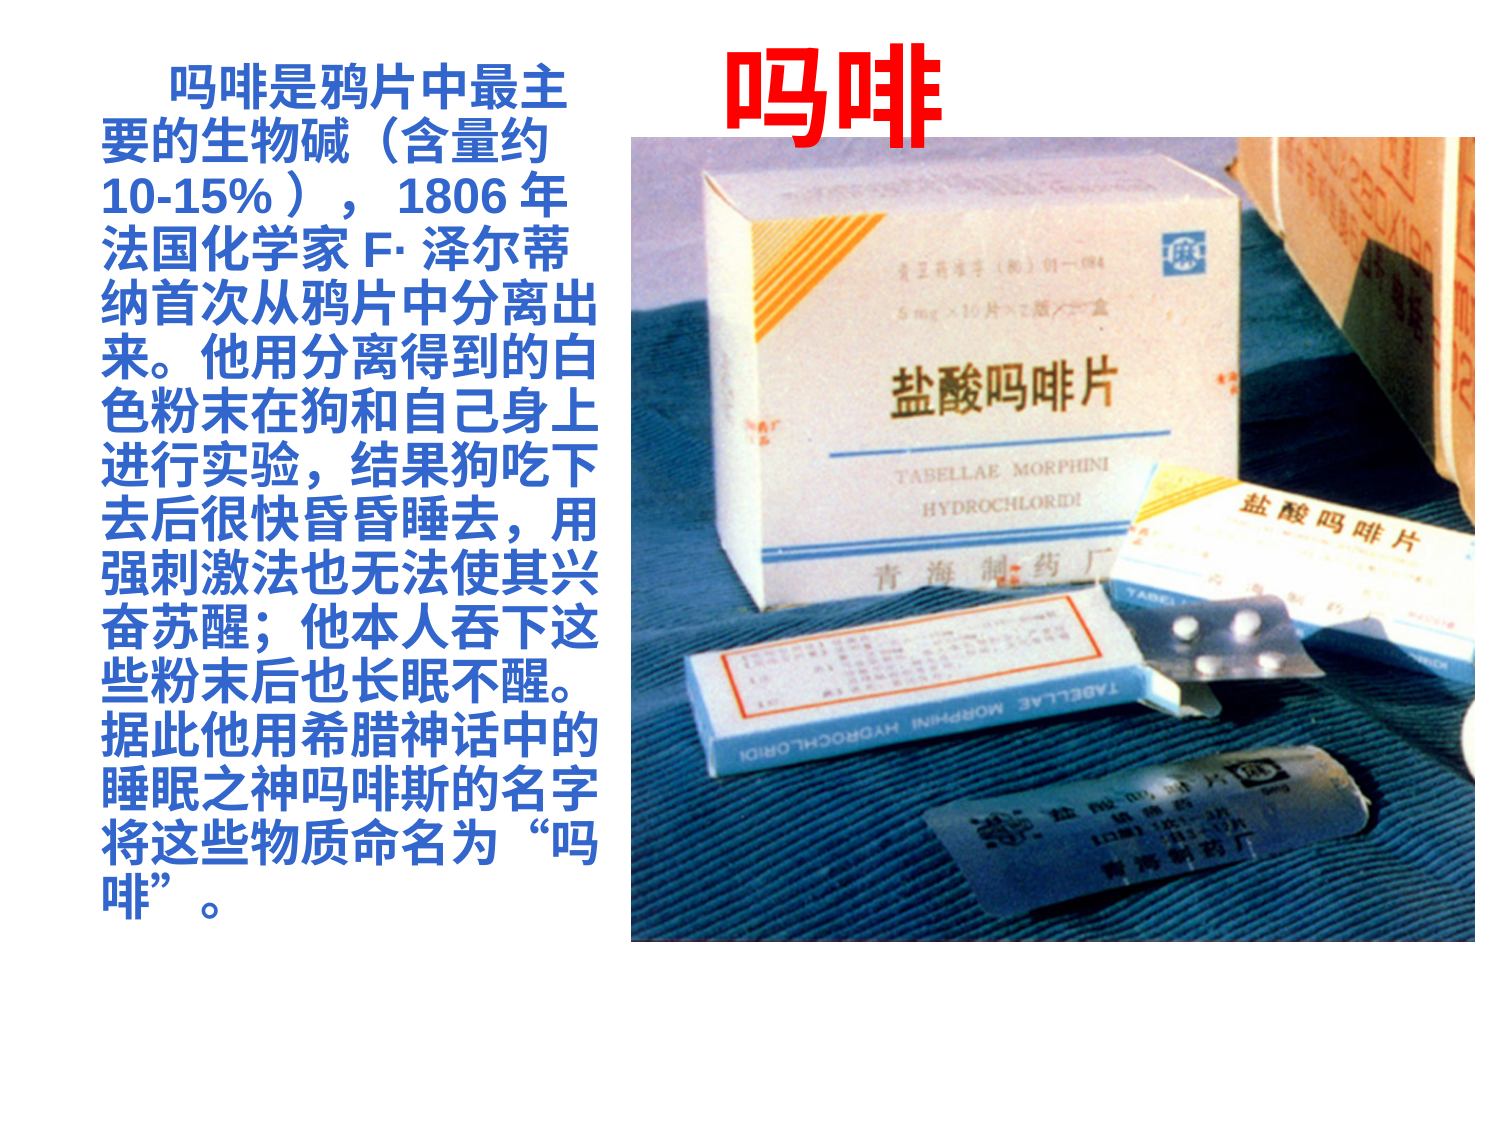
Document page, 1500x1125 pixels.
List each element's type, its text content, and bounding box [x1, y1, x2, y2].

picture [631, 137, 1475, 942]
list 吗啡是鸦片中最主要的生物碱（含量约10-15%），1806年法国化学家F·泽尔蒂纳首次从鸦片中分离出来。他用分离得到的白色粉末在狗和自己身上进行实验，结果狗吃下去后很快昏昏睡去，用强刺激法也无法使其兴奋苏醒；他本人吞下这些粉末后也长眠不醒。据此他用希腊神话中的睡眠之神吗啡斯的名字将这些物质命名为“吗啡”。 [29, 54, 617, 1083]
text_box 吗啡 [560, 0, 1105, 188]
